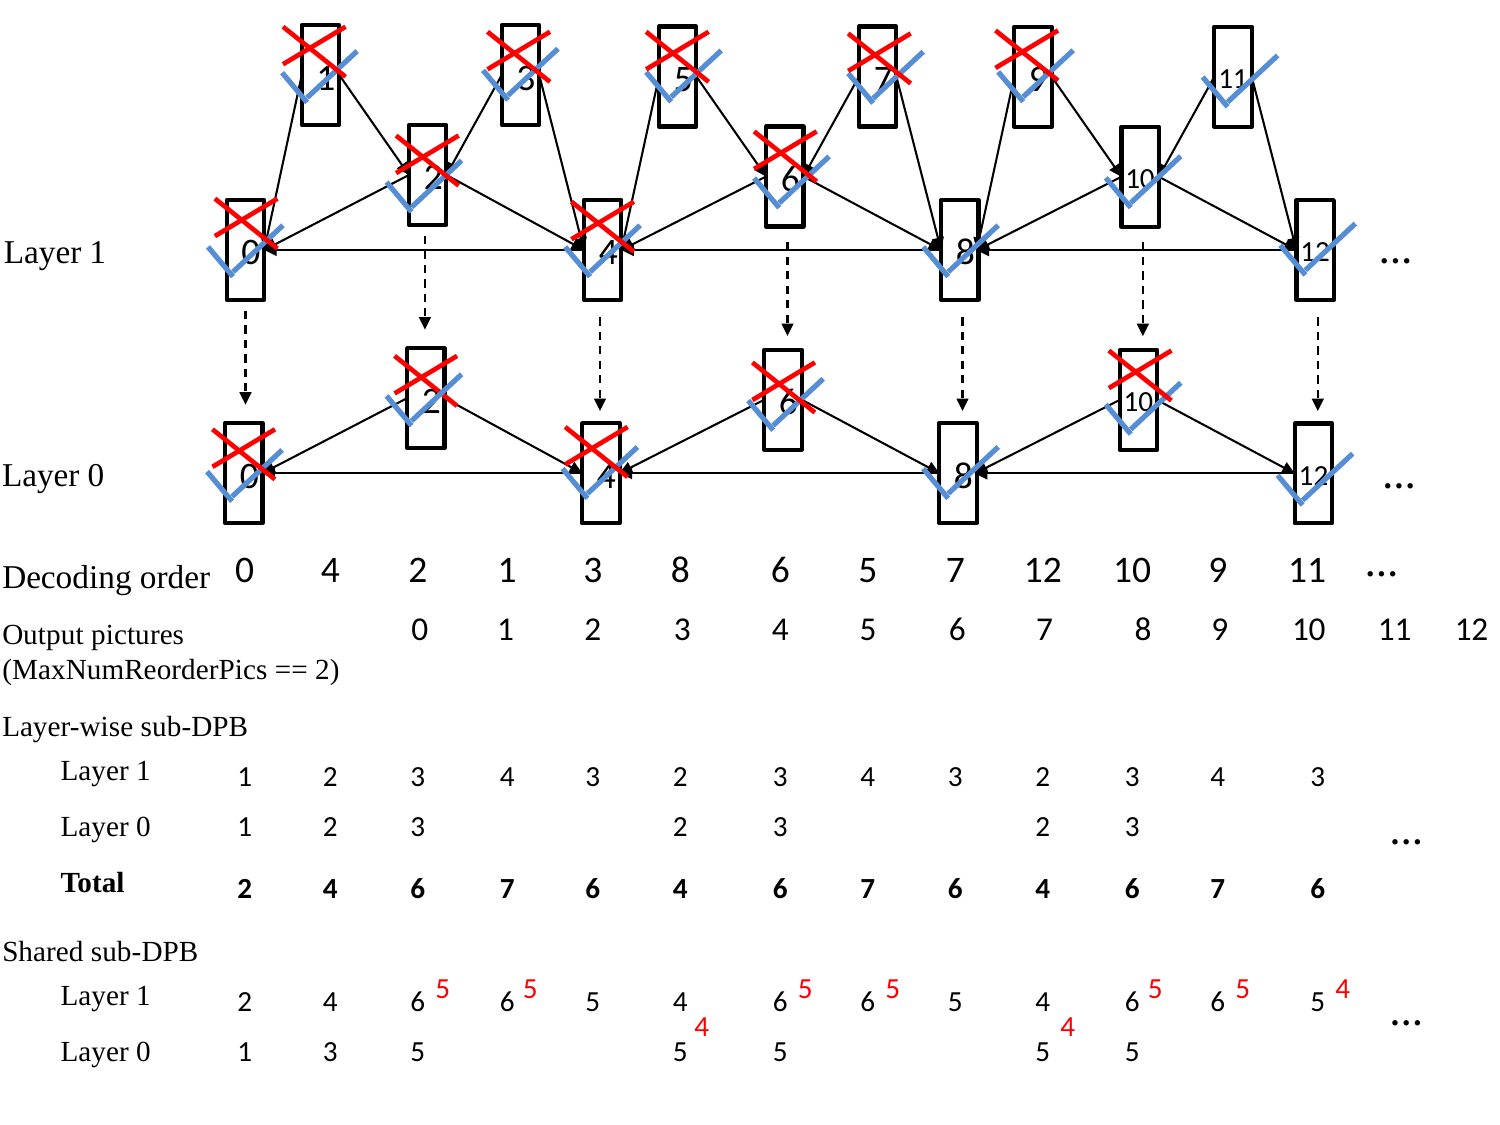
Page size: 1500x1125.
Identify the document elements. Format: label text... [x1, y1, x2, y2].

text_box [1108, 350, 1172, 401]
text_box … [1366, 423, 1477, 527]
text_box 5 [660, 1024, 700, 1075]
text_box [446, 174, 533, 251]
text_box 8 [937, 507, 979, 525]
text_box 0 [225, 537, 265, 598]
text_box 2 [310, 799, 350, 850]
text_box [645, 31, 709, 83]
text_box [621, 76, 660, 175]
text_box 12 [1302, 198, 1336, 221]
text_box … [1373, 779, 1484, 883]
text_box 3 [760, 749, 800, 799]
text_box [339, 74, 410, 173]
text_box 5 [1223, 962, 1263, 1013]
text_box 11 [1374, 602, 1415, 655]
text_box Layer 0 [44, 1010, 252, 1089]
text_box 2 [1023, 749, 1063, 799]
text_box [538, 74, 585, 251]
text_box 8 [660, 537, 700, 598]
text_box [696, 76, 767, 177]
text_box 5 [1023, 1024, 1063, 1075]
text_box 10 [1126, 125, 1153, 154]
text_box 5 [848, 599, 888, 655]
text_box 2 [1023, 799, 1063, 850]
text_box 7 [1025, 599, 1065, 655]
text_box 2 [398, 537, 438, 598]
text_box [1158, 76, 1215, 177]
text_box 5 [848, 537, 888, 598]
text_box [386, 373, 462, 426]
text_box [1280, 223, 1356, 276]
text_box 6 [1198, 974, 1238, 1025]
text_box 9 [1018, 110, 1046, 129]
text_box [896, 76, 942, 251]
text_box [446, 74, 502, 176]
text_box 10 [1112, 537, 1152, 598]
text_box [1251, 76, 1297, 251]
text_box Layer-wise sub-DPB [0, 673, 273, 777]
text_box 7 [848, 861, 888, 912]
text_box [264, 174, 410, 251]
text_box 1 [225, 1024, 265, 1075]
text_box 11 [1212, 25, 1254, 53]
text_box 4 [1048, 999, 1088, 1050]
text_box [747, 378, 824, 431]
text_box 6 [487, 974, 527, 1025]
text_box 3 [573, 749, 613, 800]
text_box 10 [1124, 443, 1151, 452]
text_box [645, 50, 722, 103]
text_box Layer 0 [44, 785, 225, 848]
text_box 6 [573, 861, 613, 912]
text_box … [1348, 524, 1459, 602]
text_box 5 [785, 962, 825, 1013]
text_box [753, 156, 830, 209]
text_box … [1362, 198, 1473, 302]
text_box 6 [1112, 861, 1152, 912]
text_box 1 [225, 799, 265, 850]
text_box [487, 31, 551, 83]
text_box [395, 135, 459, 186]
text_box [206, 449, 283, 502]
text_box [282, 26, 346, 78]
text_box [976, 76, 1015, 176]
text_box 0 [223, 421, 257, 427]
text_box 6 [760, 537, 800, 598]
text_box 5 [657, 24, 698, 30]
text_box 4 [1198, 749, 1238, 800]
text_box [847, 51, 924, 104]
text_box 8 [1123, 599, 1163, 655]
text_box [619, 399, 765, 474]
text_box 12 [1300, 421, 1334, 452]
text_box 1 [306, 110, 333, 127]
text_box 3 [662, 599, 702, 655]
text_box Shared sub-DPB [0, 898, 273, 1002]
text_box 3 [1112, 799, 1152, 850]
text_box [562, 446, 638, 499]
text_box 3 [398, 799, 438, 850]
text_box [922, 224, 999, 277]
text_box 5 [760, 1024, 800, 1075]
text_box 4 [848, 749, 888, 800]
text_box 6 [937, 599, 977, 655]
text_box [621, 176, 767, 251]
text_box 4 [1323, 962, 1363, 1013]
text_box Total [44, 848, 252, 914]
text_box 3 [310, 1024, 350, 1075]
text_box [394, 355, 458, 372]
text_box Decoding order [0, 523, 273, 598]
text_box 5 [573, 974, 613, 1025]
text_box 7 [857, 24, 898, 31]
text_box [214, 198, 278, 249]
text_box 12 [1293, 514, 1334, 525]
text_box 10 [1289, 599, 1329, 655]
text_box 12 [1294, 283, 1336, 302]
text_box 7 [865, 112, 891, 129]
text_box 1 [225, 749, 265, 799]
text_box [1105, 155, 1181, 208]
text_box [564, 426, 628, 478]
text_box 3 [500, 23, 541, 30]
text_box 4 [1023, 861, 1063, 912]
text_box 6 [769, 439, 796, 452]
text_box 11 [1219, 115, 1246, 129]
text_box 3 [1112, 749, 1152, 799]
text_box 4 [760, 599, 800, 655]
text_box 2 [310, 749, 350, 799]
text_box 1 [487, 537, 527, 598]
text_box 4 [580, 507, 622, 525]
text_box 6 [398, 861, 438, 912]
text_box 2 [660, 749, 700, 799]
text_box 8 [947, 198, 970, 223]
text_box 8 [939, 285, 981, 302]
text_box 11 [1287, 537, 1327, 598]
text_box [803, 176, 891, 251]
text_box 4 [682, 999, 722, 1050]
text_box … [1373, 960, 1484, 1064]
text_box 6 [848, 974, 888, 1025]
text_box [212, 429, 276, 480]
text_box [995, 30, 1059, 81]
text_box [1158, 176, 1246, 251]
text_box 6 [1112, 974, 1152, 1024]
text_box 3 [573, 537, 613, 598]
text_box 5 [1112, 1024, 1152, 1075]
text_box 12 [1451, 599, 1492, 655]
text_box 7 [935, 537, 975, 598]
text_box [262, 397, 408, 474]
text_box 0 [225, 285, 266, 302]
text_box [752, 362, 816, 413]
text_box 3 [760, 799, 800, 850]
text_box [976, 176, 1122, 251]
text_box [1105, 382, 1181, 435]
text_box 8 [943, 421, 969, 445]
text_box 2 [405, 346, 447, 354]
text_box 2 [225, 861, 265, 912]
text_box Output pictures (MaxNumReorderPics == 2) [0, 598, 376, 702]
text_box 5 [665, 110, 691, 129]
text_box 0 [223, 510, 265, 523]
text_box Layer 1 [0, 198, 195, 302]
text_box 5 [510, 962, 550, 1013]
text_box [997, 49, 1074, 102]
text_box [753, 131, 817, 182]
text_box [264, 74, 302, 173]
text_box 3 [398, 749, 438, 799]
text_box 4 [582, 285, 623, 302]
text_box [281, 50, 358, 103]
text_box 4 [588, 421, 614, 425]
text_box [482, 48, 559, 101]
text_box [207, 224, 284, 277]
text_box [564, 224, 641, 277]
text_box 2 [414, 123, 441, 134]
text_box 5 [935, 974, 975, 1025]
text_box 4 [310, 974, 350, 1024]
text_box 9 [1198, 537, 1238, 598]
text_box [386, 160, 462, 213]
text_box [803, 76, 860, 177]
text_box 2 [225, 974, 265, 1024]
text_box 4 [660, 974, 700, 1024]
text_box 3 [1298, 749, 1338, 800]
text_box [847, 33, 911, 84]
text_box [1051, 76, 1122, 177]
text_box 6 [760, 974, 800, 1024]
text_box 7 [487, 861, 527, 912]
text_box Layer 0 [0, 421, 195, 523]
text_box 4 [487, 749, 527, 800]
text_box 5 [873, 962, 913, 1013]
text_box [922, 446, 999, 499]
text_box 5 [1135, 962, 1175, 1013]
text_box 2 [412, 434, 439, 450]
text_box 4 [310, 537, 350, 598]
text_box 2 [414, 219, 441, 227]
text_box 5 [423, 962, 463, 1013]
text_box 6 [398, 974, 438, 1024]
text_box 4 [660, 861, 700, 912]
text_box 4 [310, 861, 350, 912]
text_box 6 [771, 124, 798, 129]
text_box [571, 201, 635, 253]
text_box Layer 1 [44, 960, 252, 1010]
text_box 3 [935, 749, 975, 800]
text_box 9 [1200, 599, 1240, 655]
text_box 4 [1023, 974, 1063, 1024]
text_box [801, 399, 940, 474]
text_box 5 [1298, 974, 1338, 1025]
text_box Layer 1 [44, 735, 252, 785]
text_box 5 [398, 1024, 438, 1075]
text_box 6 [771, 216, 798, 229]
text_box 6 [1298, 861, 1338, 912]
text_box 0 [399, 599, 440, 655]
text_box 1 [485, 599, 525, 655]
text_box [444, 397, 583, 474]
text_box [974, 399, 1120, 474]
text_box 6 [760, 861, 800, 912]
text_box 10 [1126, 216, 1153, 229]
text_box 2 [573, 599, 613, 655]
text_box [1202, 55, 1278, 108]
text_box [1277, 453, 1353, 506]
text_box 7 [1198, 861, 1238, 912]
text_box 6 [935, 861, 975, 912]
text_box 6 [762, 348, 804, 360]
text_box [1156, 399, 1295, 474]
text_box 2 [660, 799, 700, 850]
text_box 3 [507, 109, 533, 127]
text_box 12 [1023, 537, 1063, 598]
